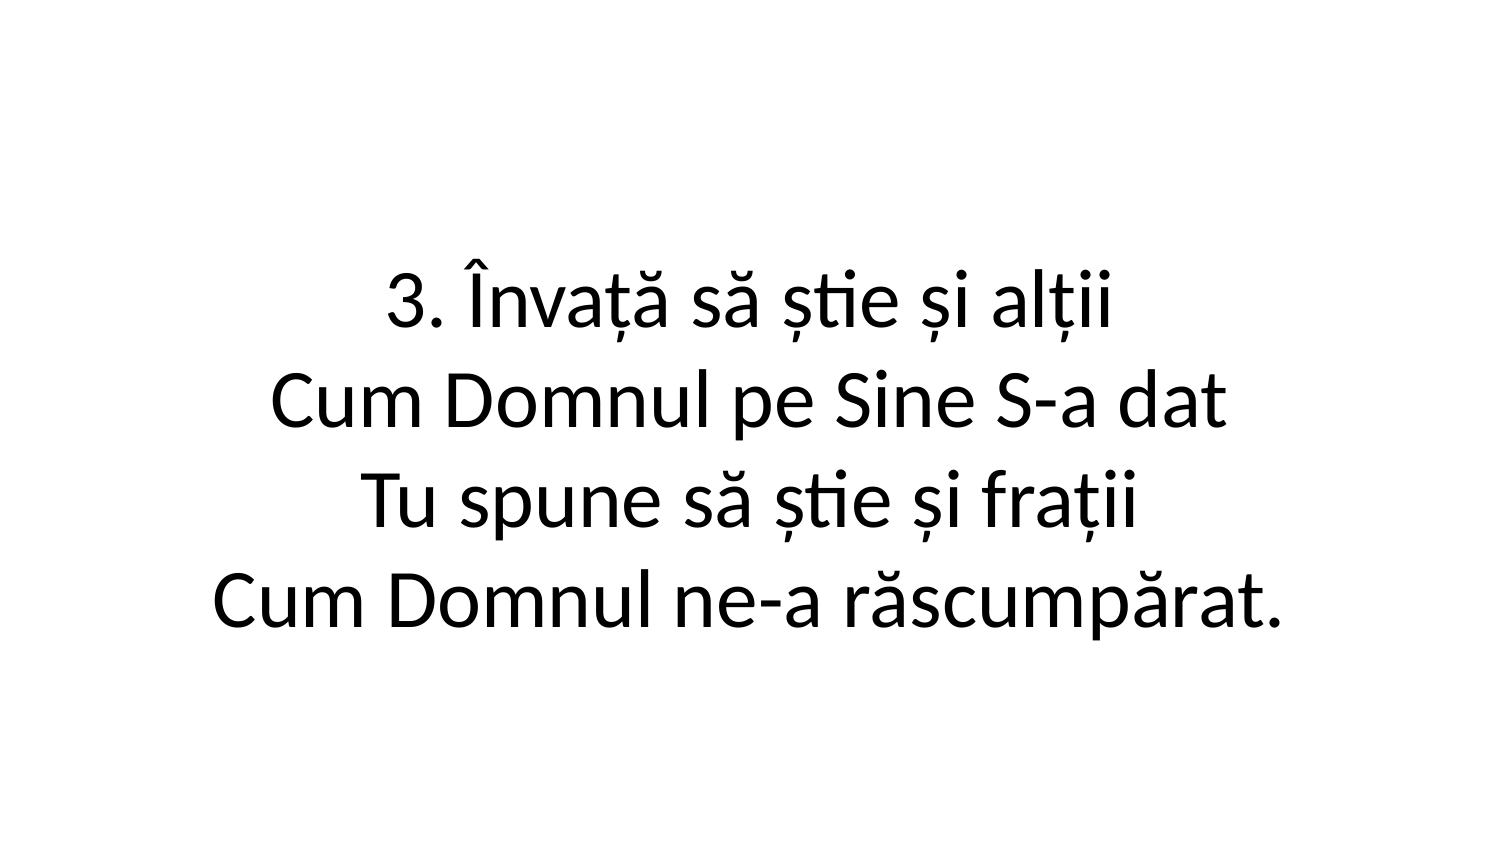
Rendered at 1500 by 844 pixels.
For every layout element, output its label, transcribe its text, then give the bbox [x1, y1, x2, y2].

text_box 3. Învață să știe și alții Cum Domnul pe Sine S-a dat Tu spune să știe și frații Cum Domnul ne-a răscumpărat. [197, 192, 1302, 652]
